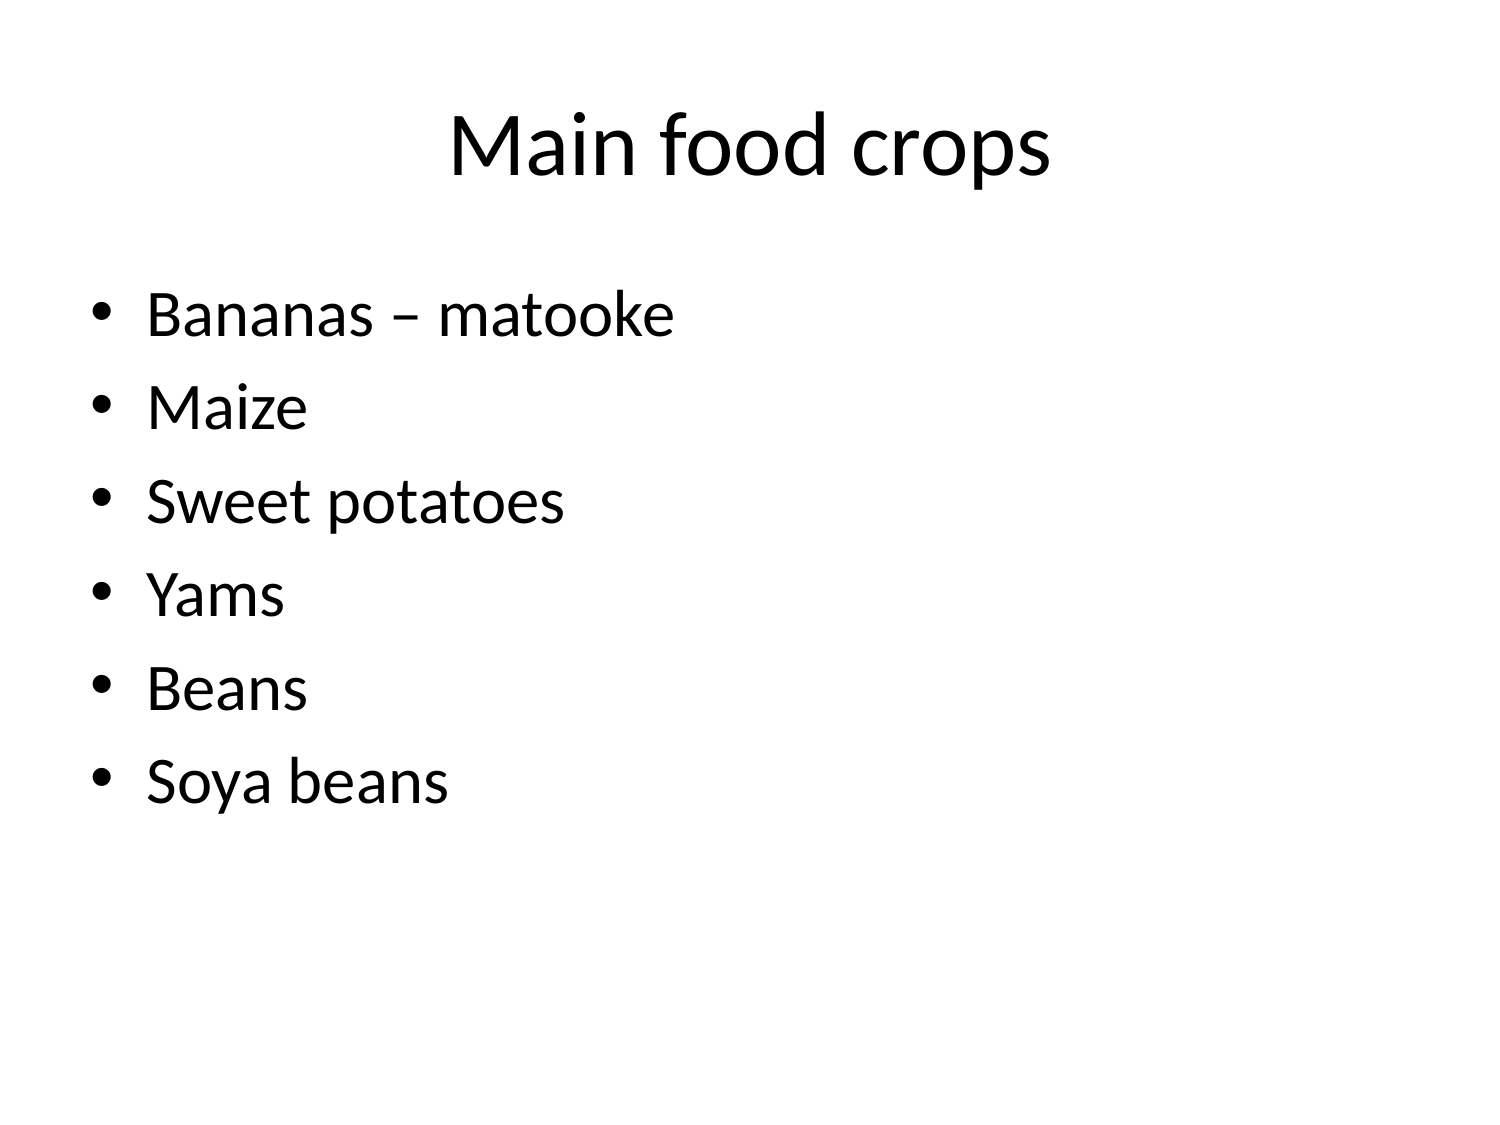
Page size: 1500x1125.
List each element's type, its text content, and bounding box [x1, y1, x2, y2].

title Main food crops [75, 45, 1425, 233]
list Bananas – matooke Maize Sweet potatoes Yams Beans Soya beans [75, 262, 1425, 1005]
